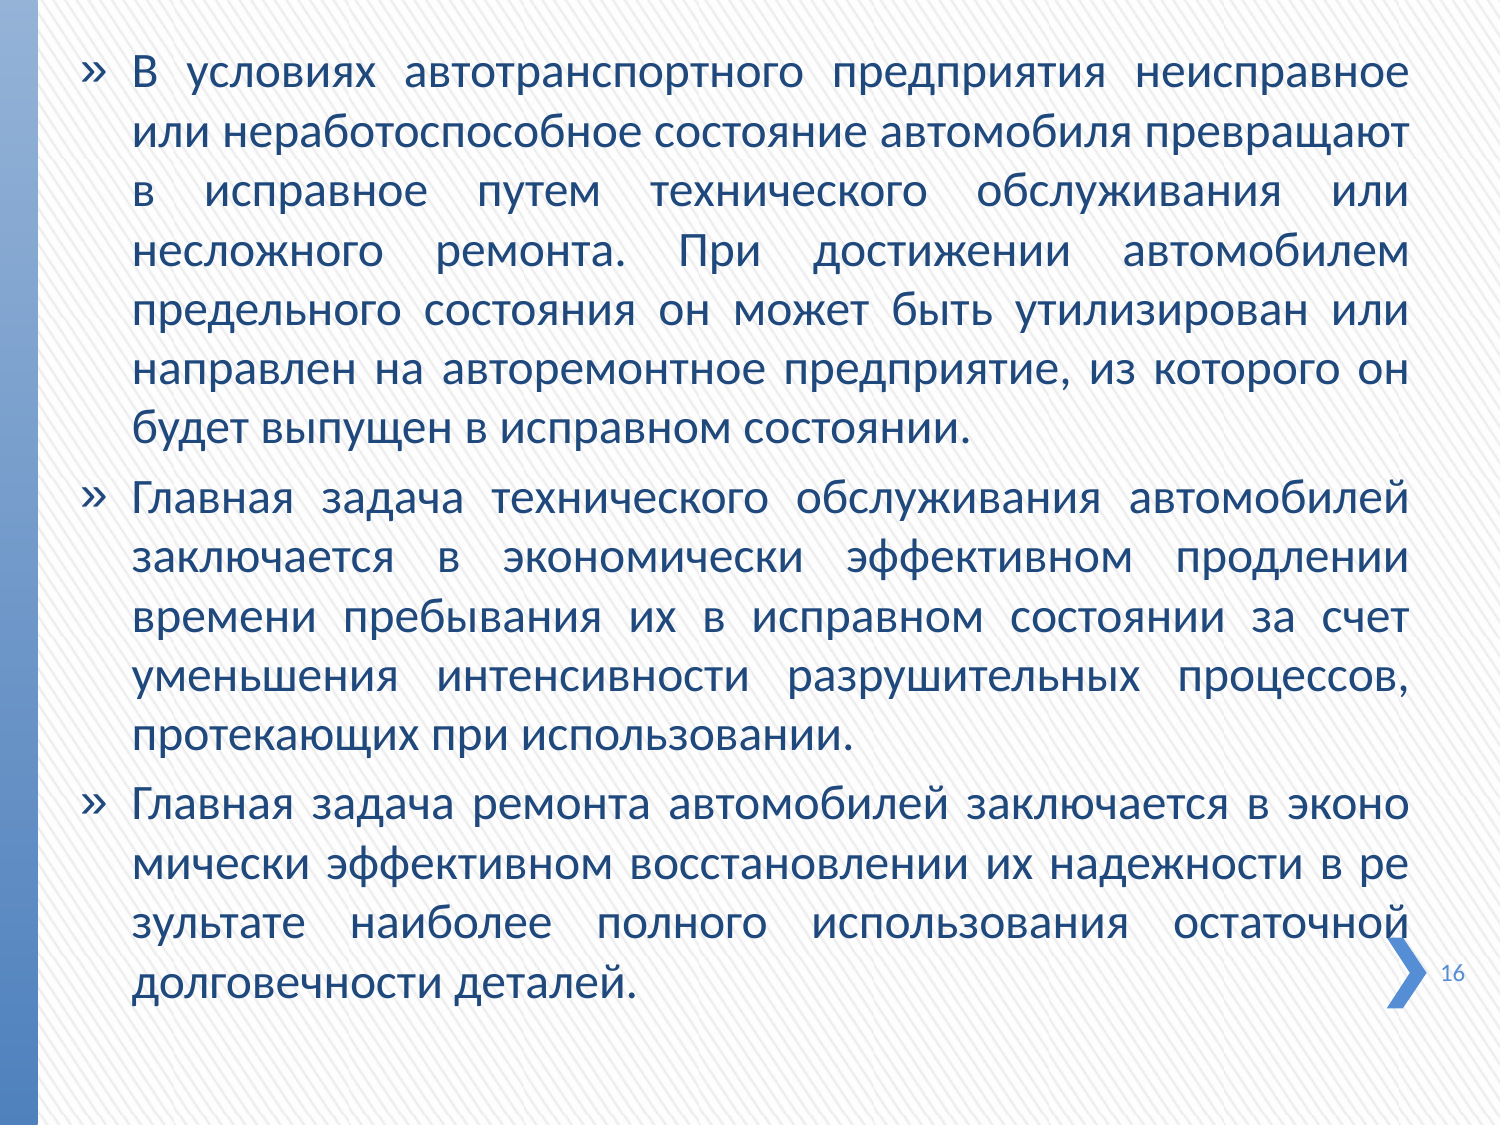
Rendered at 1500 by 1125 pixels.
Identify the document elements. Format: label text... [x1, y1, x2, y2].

list В условиях автотранспортного предприятия неисправное или неработоспособное состояние автомобиля превращают в исправное путем технического обслуживания или несложного ремонта. При достижении автомобилем предельного состоя­ния он может быть утилизирован или направлен на авторе­монтное предприятие, из которого он будет выпущен в ис­правном состоянии. Главная задача технического обслуживания автомобилей заключается в экономически эффективном продлении времени пребывания их в исправном состоянии за счет уменьшения интенсивности разрушительных процессов, протекающих при использовании. Главная задача ремонта автомобилей заключается в эконо­мически эффективном восстановлении их надежности в ре­зультате наиболее полного использования остаточной долго­вечности деталей. [64, 30, 1425, 1083]
slide_number 16 [1425, 941, 1488, 1002]
